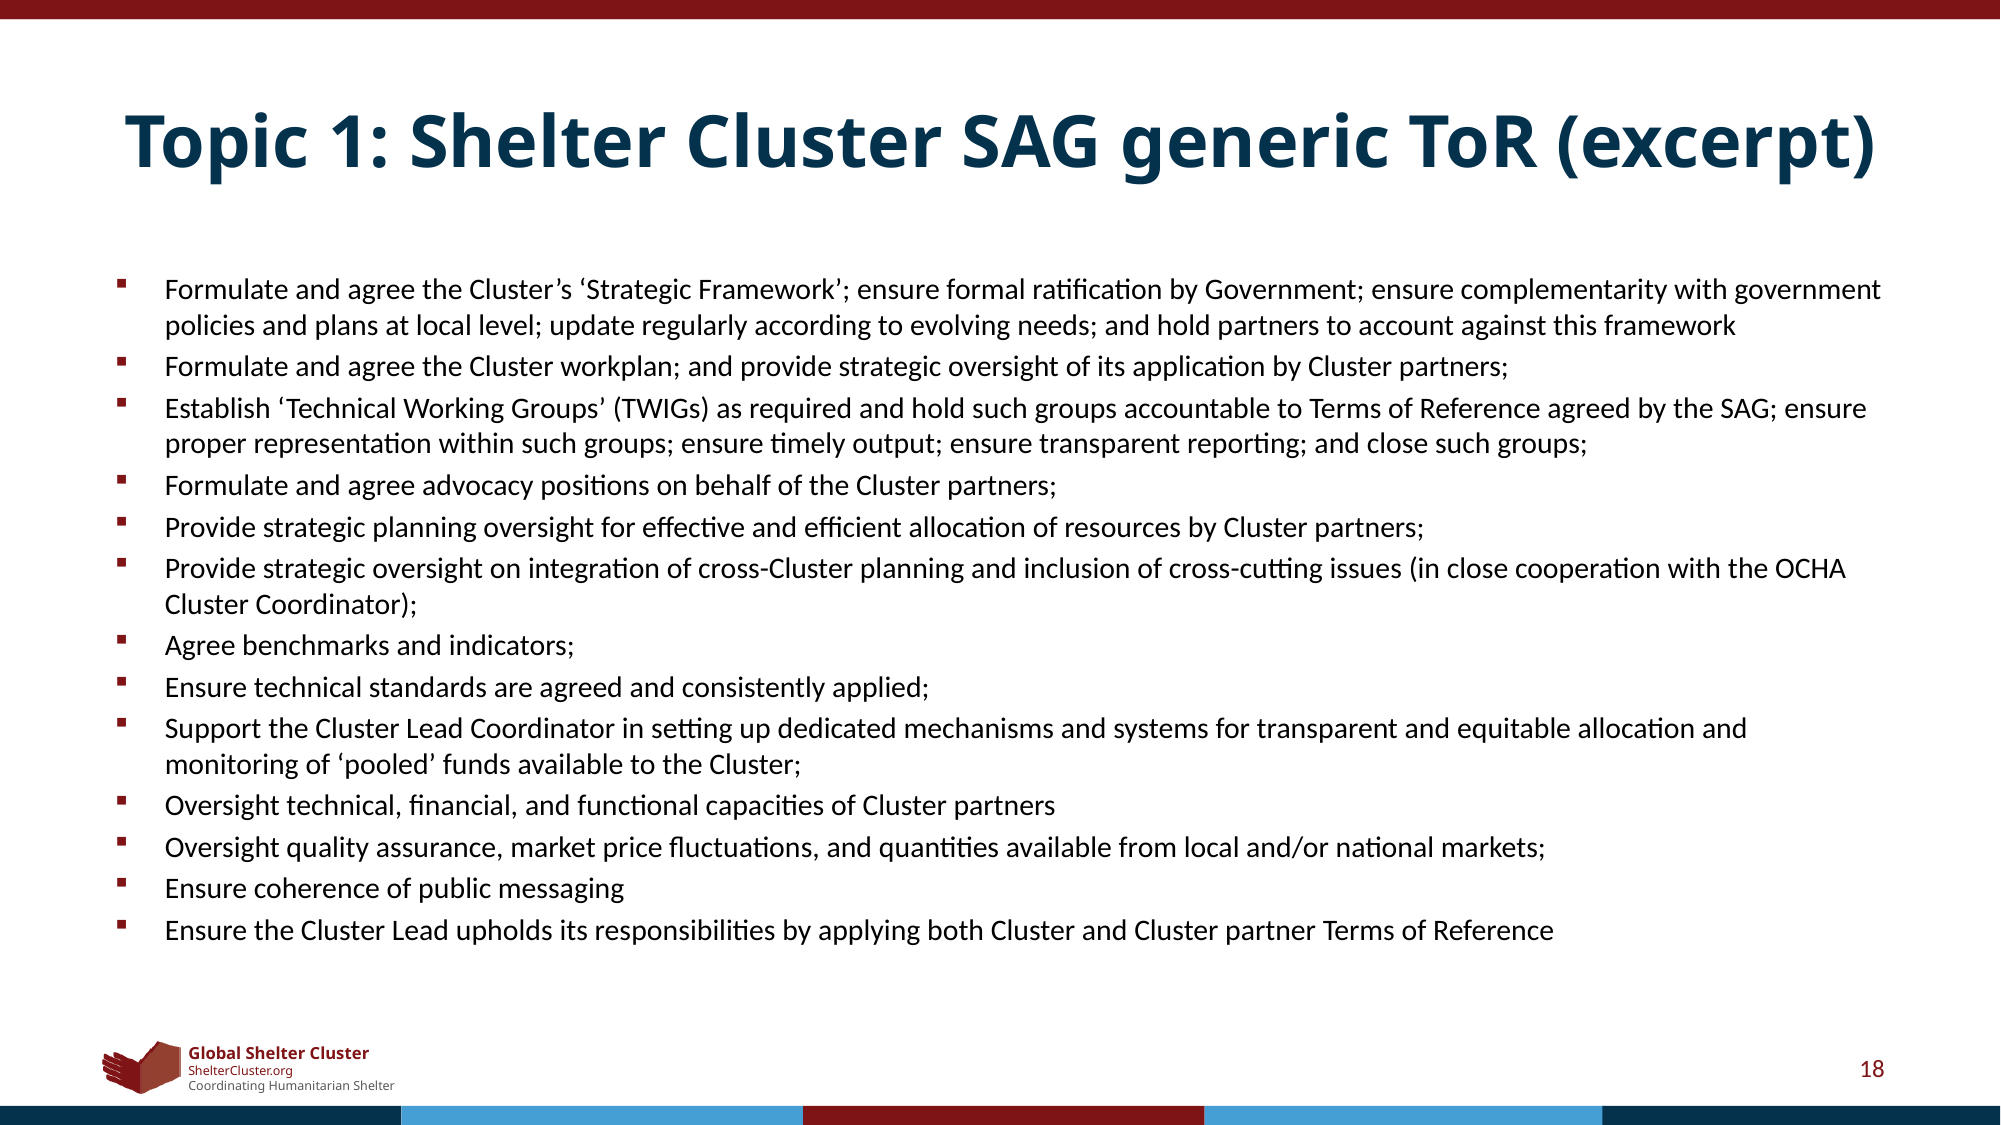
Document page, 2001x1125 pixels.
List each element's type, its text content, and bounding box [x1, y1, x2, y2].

list Formulate and agree the Cluster’s ‘Strategic Framework’; ensure formal ratification by Government; ensure complementarity with government policies and plans at local level; update regularly according to evolving needs; and hold partners to account against this framework Formulate and agree the Cluster workplan; and provide strategic oversight of its application by Cluster partners; Establish ‘Technical Working Groups’ (TWIGs) as required and hold such groups accountable to Terms of Reference agreed by the SAG; ensure proper representation within such groups; ensure timely output; ensure transparent reporting; and close such groups; Formulate and agree advocacy positions on behalf of the Cluster partners; Provide strategic planning oversight for effective and efficient allocation of resources by Cluster partners; Provide strategic oversight on integration of cross-Cluster planning and inclusion of cross-cutting issues (in close cooperation with the OCHA Cluster Coordinator); Agree benchmarks and indicators; Ensure technical standards are agreed and consistently applied; Support the Cluster Lead Coordinator in setting up dedicated mechanisms and systems for transparent and equitable allocation and monitoring of ‘pooled’ funds available to the Cluster; Oversight technical, financial, and functional capacities of Cluster partners Oversight quality assurance, market price fluctuations, and quantities available from local and/or national markets; Ensure coherence of public messaging Ensure the Cluster Lead upholds its responsibilities by applying both Cluster and Cluster partner Terms of Reference [99, 262, 1900, 1005]
picture [102, 1041, 181, 1094]
slide_number 18 [1433, 1037, 1900, 1098]
title Topic 1: Shelter Cluster SAG generic ToR (excerpt) [99, 45, 1900, 233]
